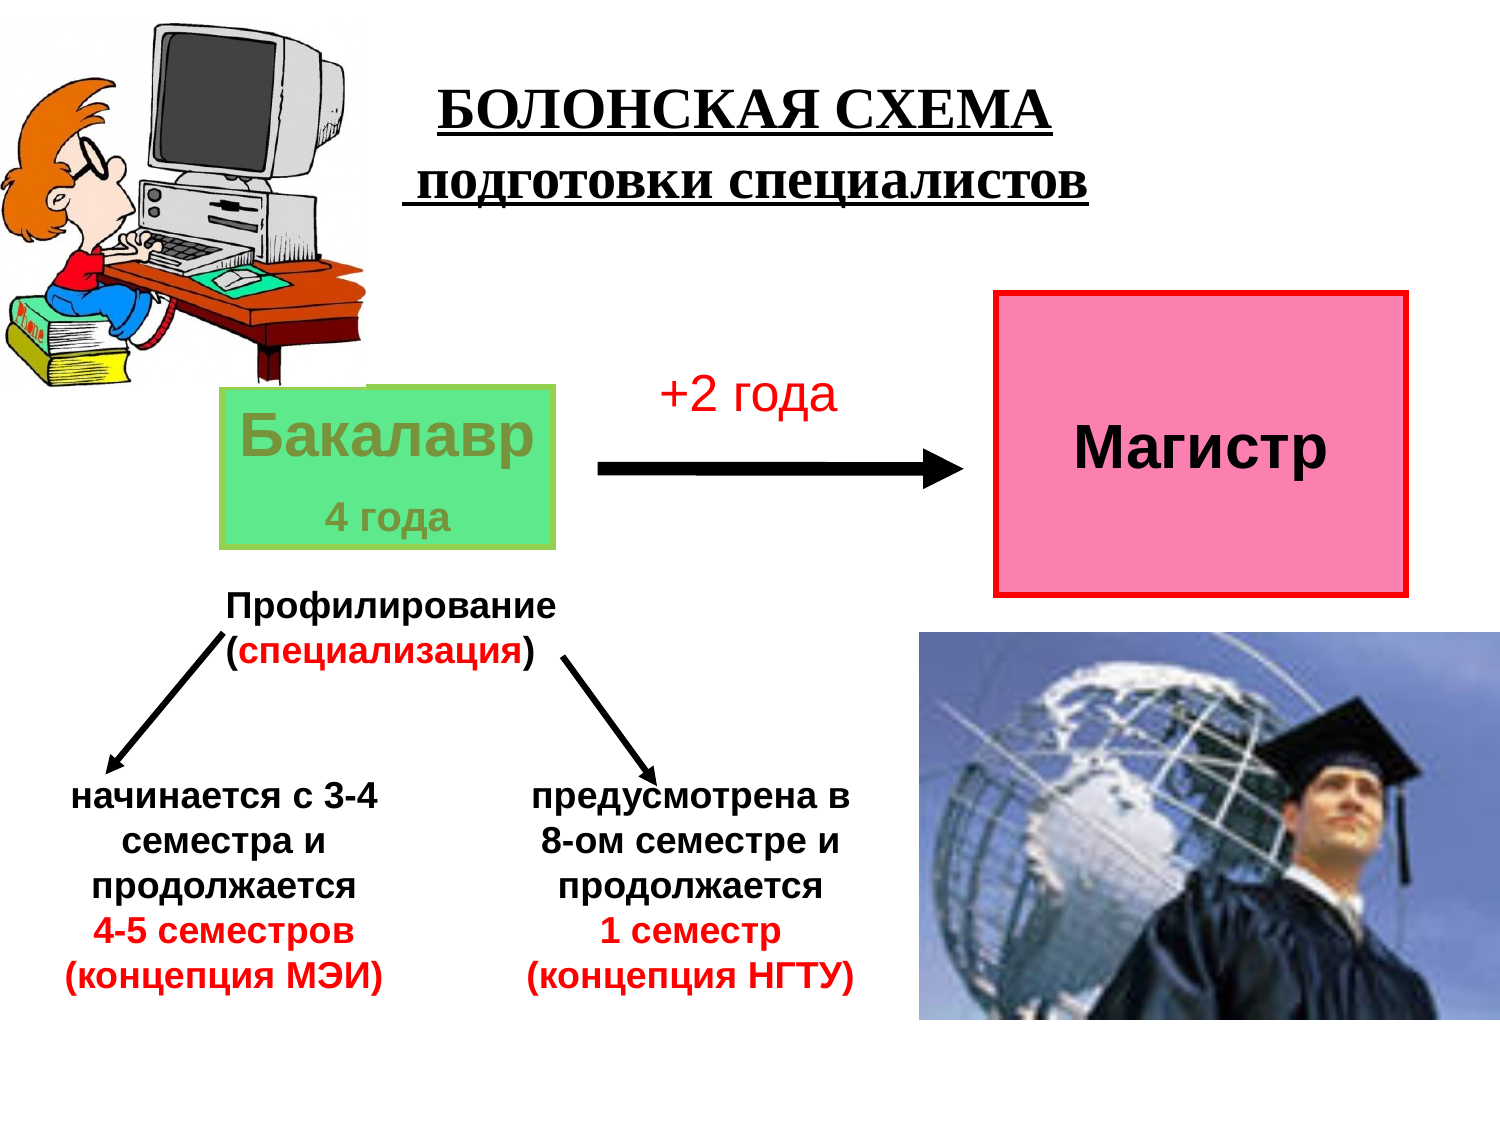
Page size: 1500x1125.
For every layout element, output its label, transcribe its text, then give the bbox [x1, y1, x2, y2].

text_box [562, 656, 657, 787]
text_box Бакалавр 4 года [222, 386, 554, 548]
text_box +2 года [644, 351, 881, 429]
text_box [105, 632, 224, 775]
picture [0, 23, 366, 387]
text_box Магистр [996, 292, 1407, 595]
text_box Профилирование (специализация) [210, 574, 601, 679]
title БОЛОНСКАЯ СХЕМА подготовки специалистов [370, 46, 1421, 235]
text_box начинается с 3-4 семестра и продолжается 4-5 семестров (концепция МЭИ) [41, 763, 408, 1003]
text_box предусмотрена в 8-ом семестре и продолжается 1 семестр (концепция НГТУ) [501, 763, 880, 1003]
picture [919, 632, 1500, 1020]
text_box [597, 462, 964, 475]
